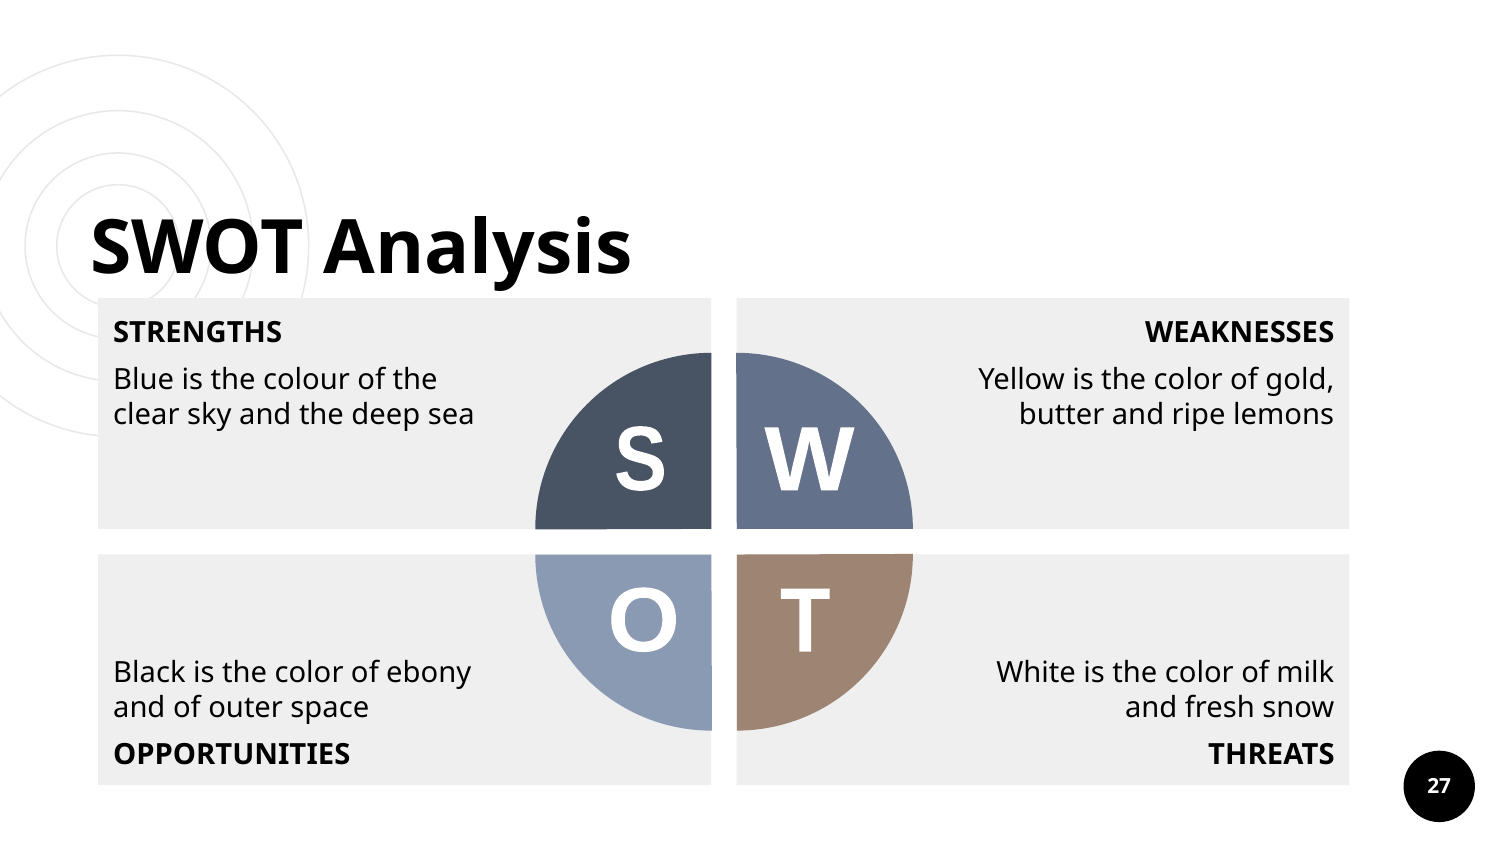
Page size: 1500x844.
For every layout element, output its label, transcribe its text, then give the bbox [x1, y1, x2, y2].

slide_number 27 [1403, 750, 1475, 823]
text_box Black is the color of ebony and of outer space OPPORTUNITIES [98, 554, 712, 786]
text_box [736, 352, 913, 529]
text_box [535, 352, 712, 530]
text_box STRENGTHS Blue is the colour of the clear sky and the deep sea [98, 298, 712, 529]
text_box WEAKNESSES Yellow is the color of gold, butter and ripe lemons [736, 298, 1350, 529]
text_box White is the color of milk and fresh snow THREATS [736, 554, 1350, 786]
text_box [736, 553, 913, 731]
title SWOT Analysis [75, 191, 932, 304]
text_box [535, 554, 712, 731]
